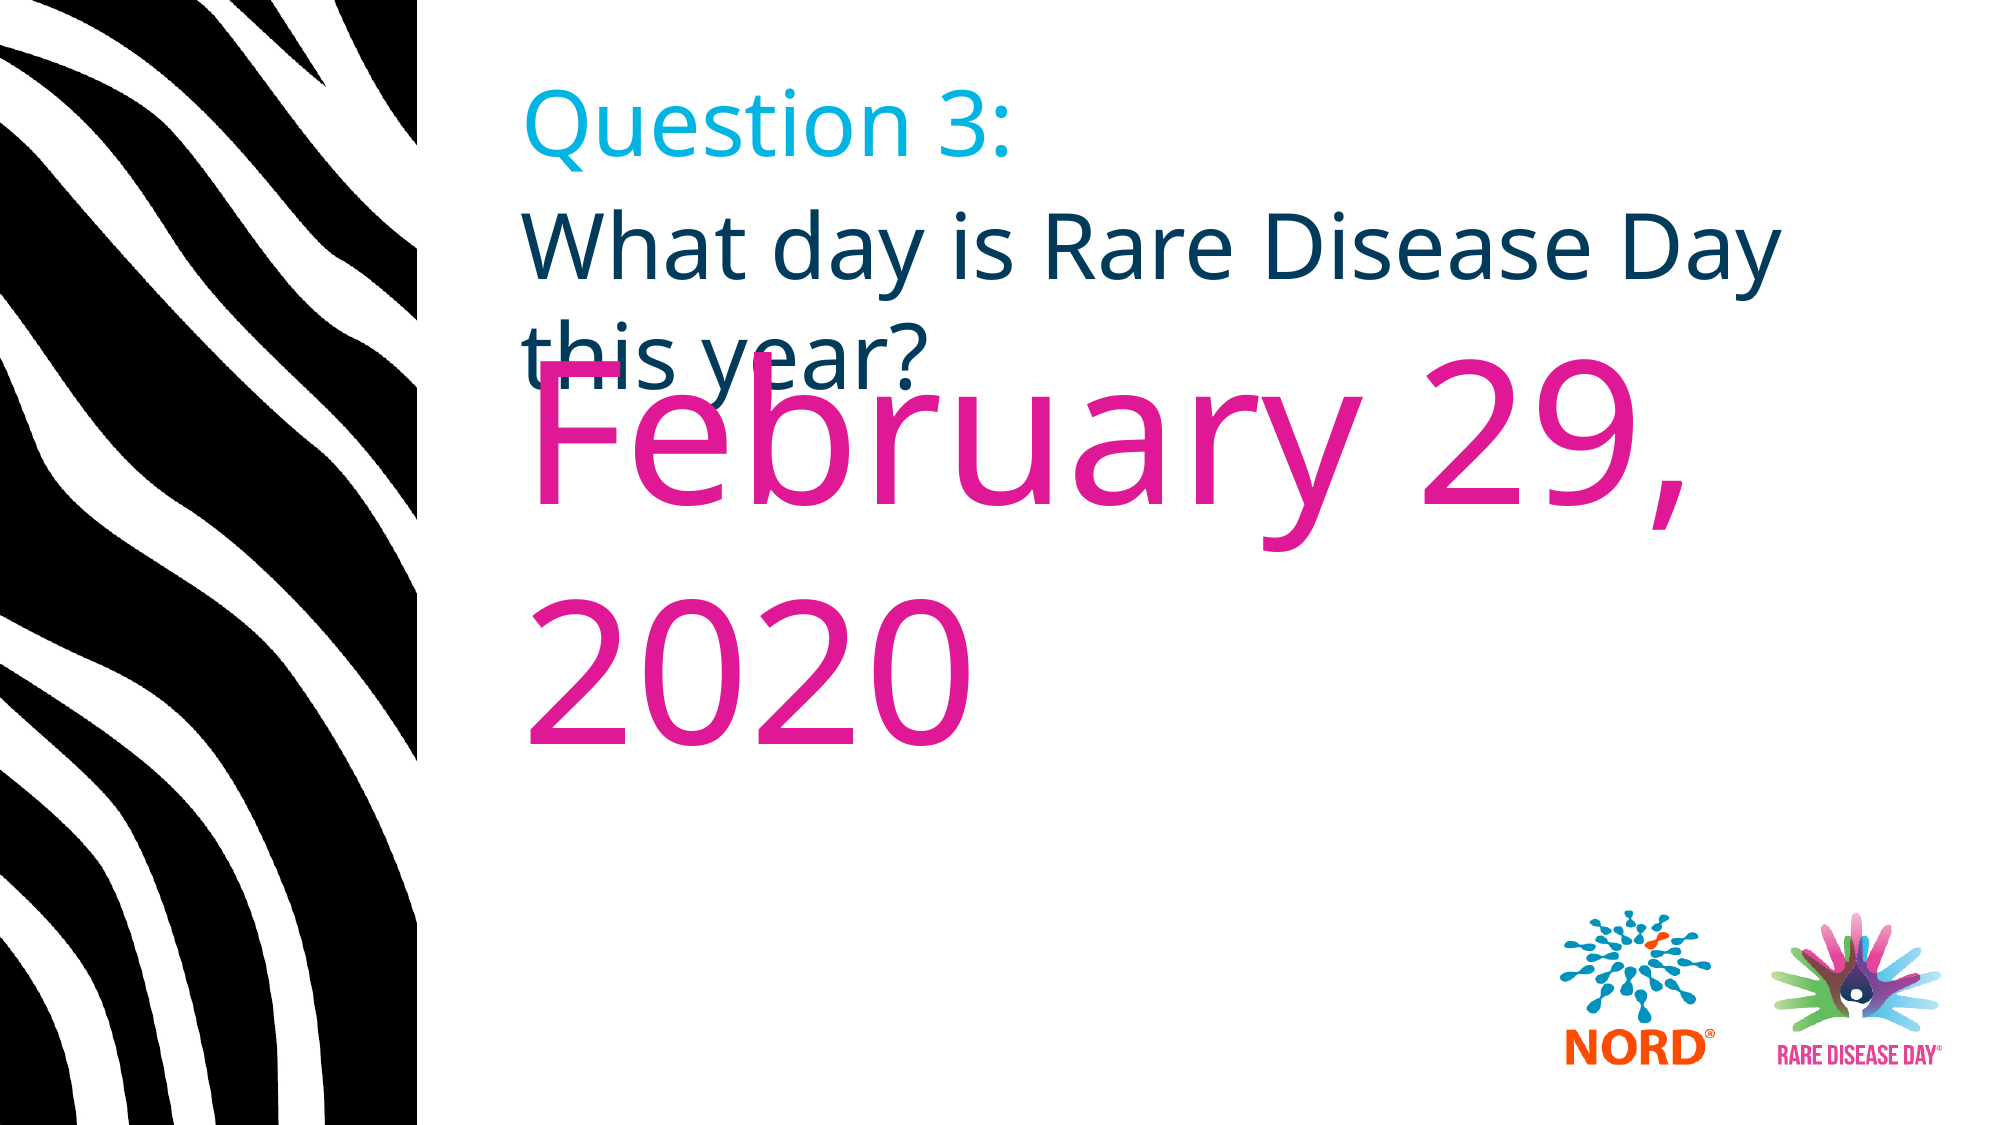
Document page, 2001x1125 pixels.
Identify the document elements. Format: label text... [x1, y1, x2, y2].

title Question 3: [506, 75, 1863, 180]
text_box What day is Rare Disease Day this year? [505, 180, 1979, 415]
text_box February 29, 2020 [506, 446, 2000, 644]
picture [0, 0, 2001, 1125]
